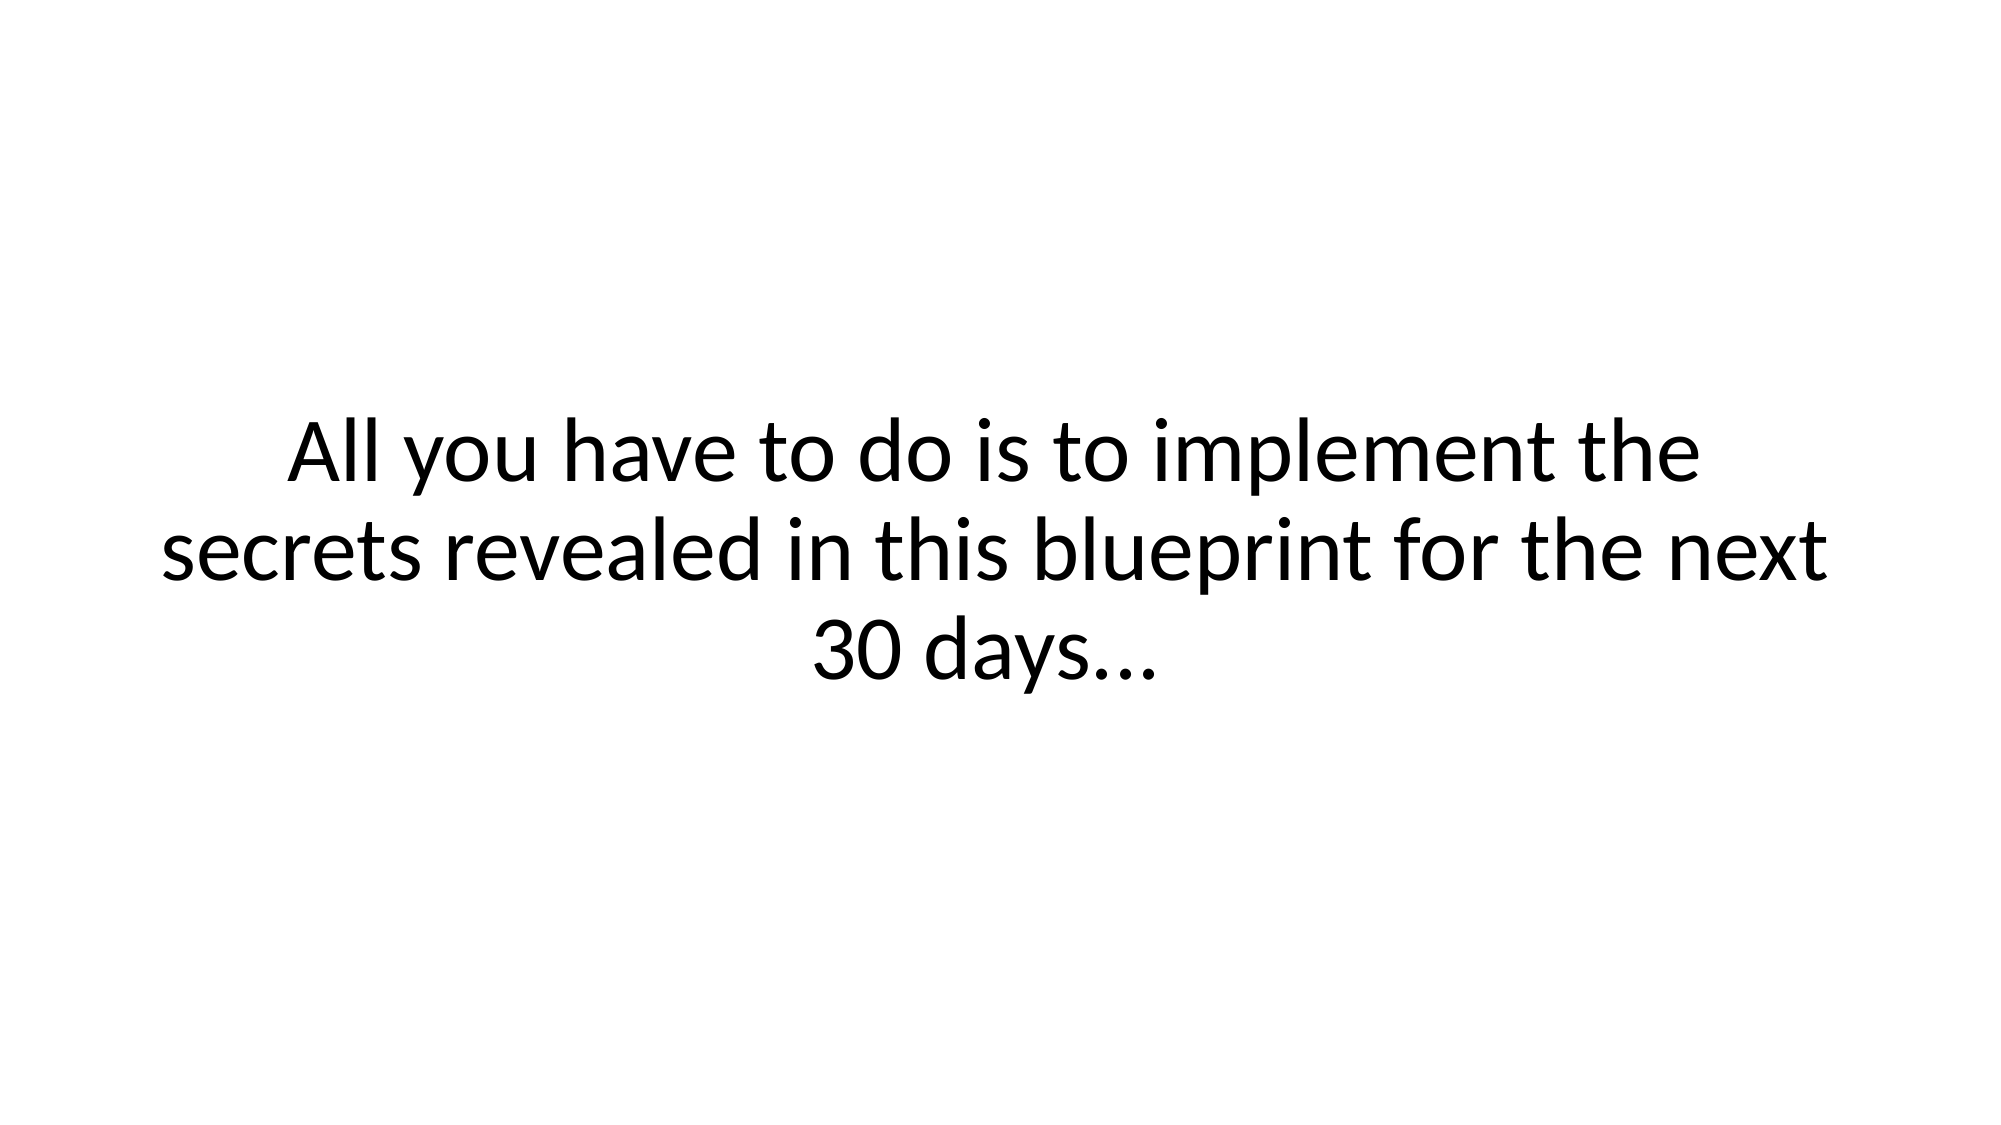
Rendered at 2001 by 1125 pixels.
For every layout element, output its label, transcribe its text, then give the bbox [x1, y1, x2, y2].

list All you have to do is to implement the secrets revealed in this blueprint for the next 30 days... [133, 395, 1859, 979]
